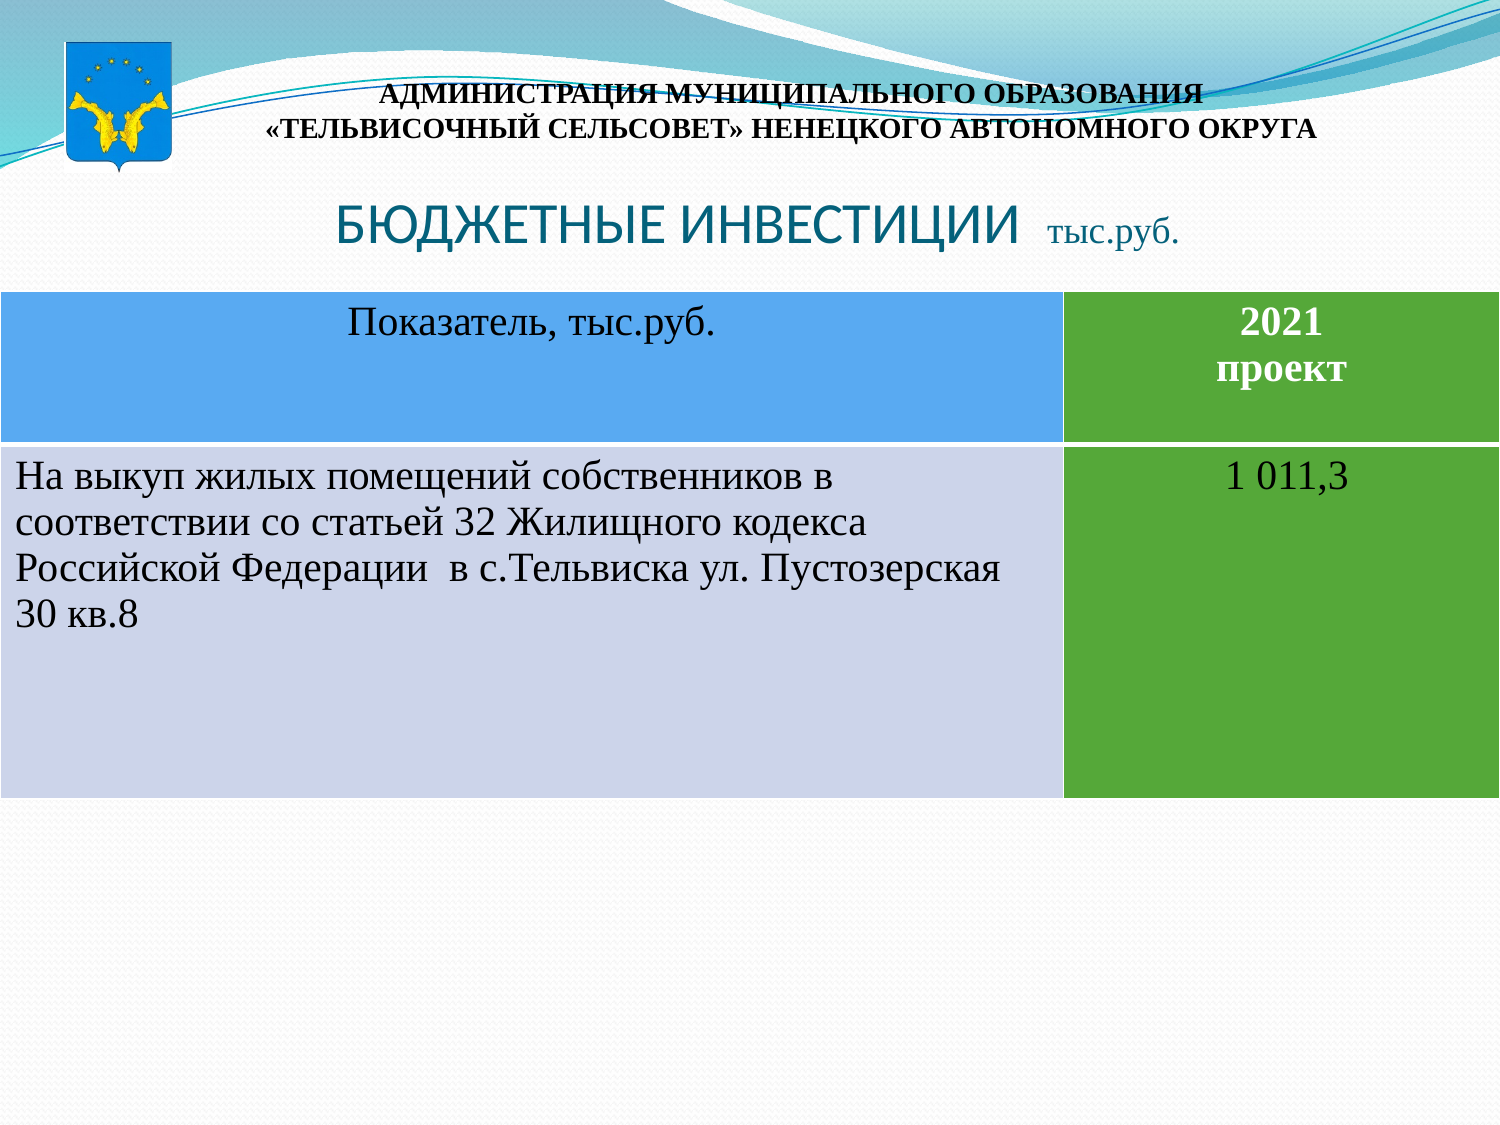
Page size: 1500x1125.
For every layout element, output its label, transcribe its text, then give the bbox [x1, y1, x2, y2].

table_cell 1 011,3 [1064, 447, 1499, 798]
picture [64, 42, 172, 173]
table_header 2021 проект [1064, 292, 1499, 442]
title БЮДЖЕТНЫЕ ИНВЕСТИЦИИ тыс.руб. [76, 184, 1440, 256]
text_box АДМИНИСТРАЦИЯ МУНИЦИПАЛЬНОГО ОБРАЗОВАНИЯ «ТЕЛЬВИСОЧНЫЙ СЕЛЬСОВЕТ» НЕНЕЦКОГО АВТОНОМНОГО ОКРУГА [206, 66, 1376, 152]
table_header Показатель, тыс.руб. [1, 292, 1063, 442]
table_cell На выкуп жилых помещений собственников в соответствии со статьей 32 Жилищного кодекса Российской Федерации в с.Тельвиска ул. Пустозерская 30 кв.8 [1, 447, 1063, 798]
